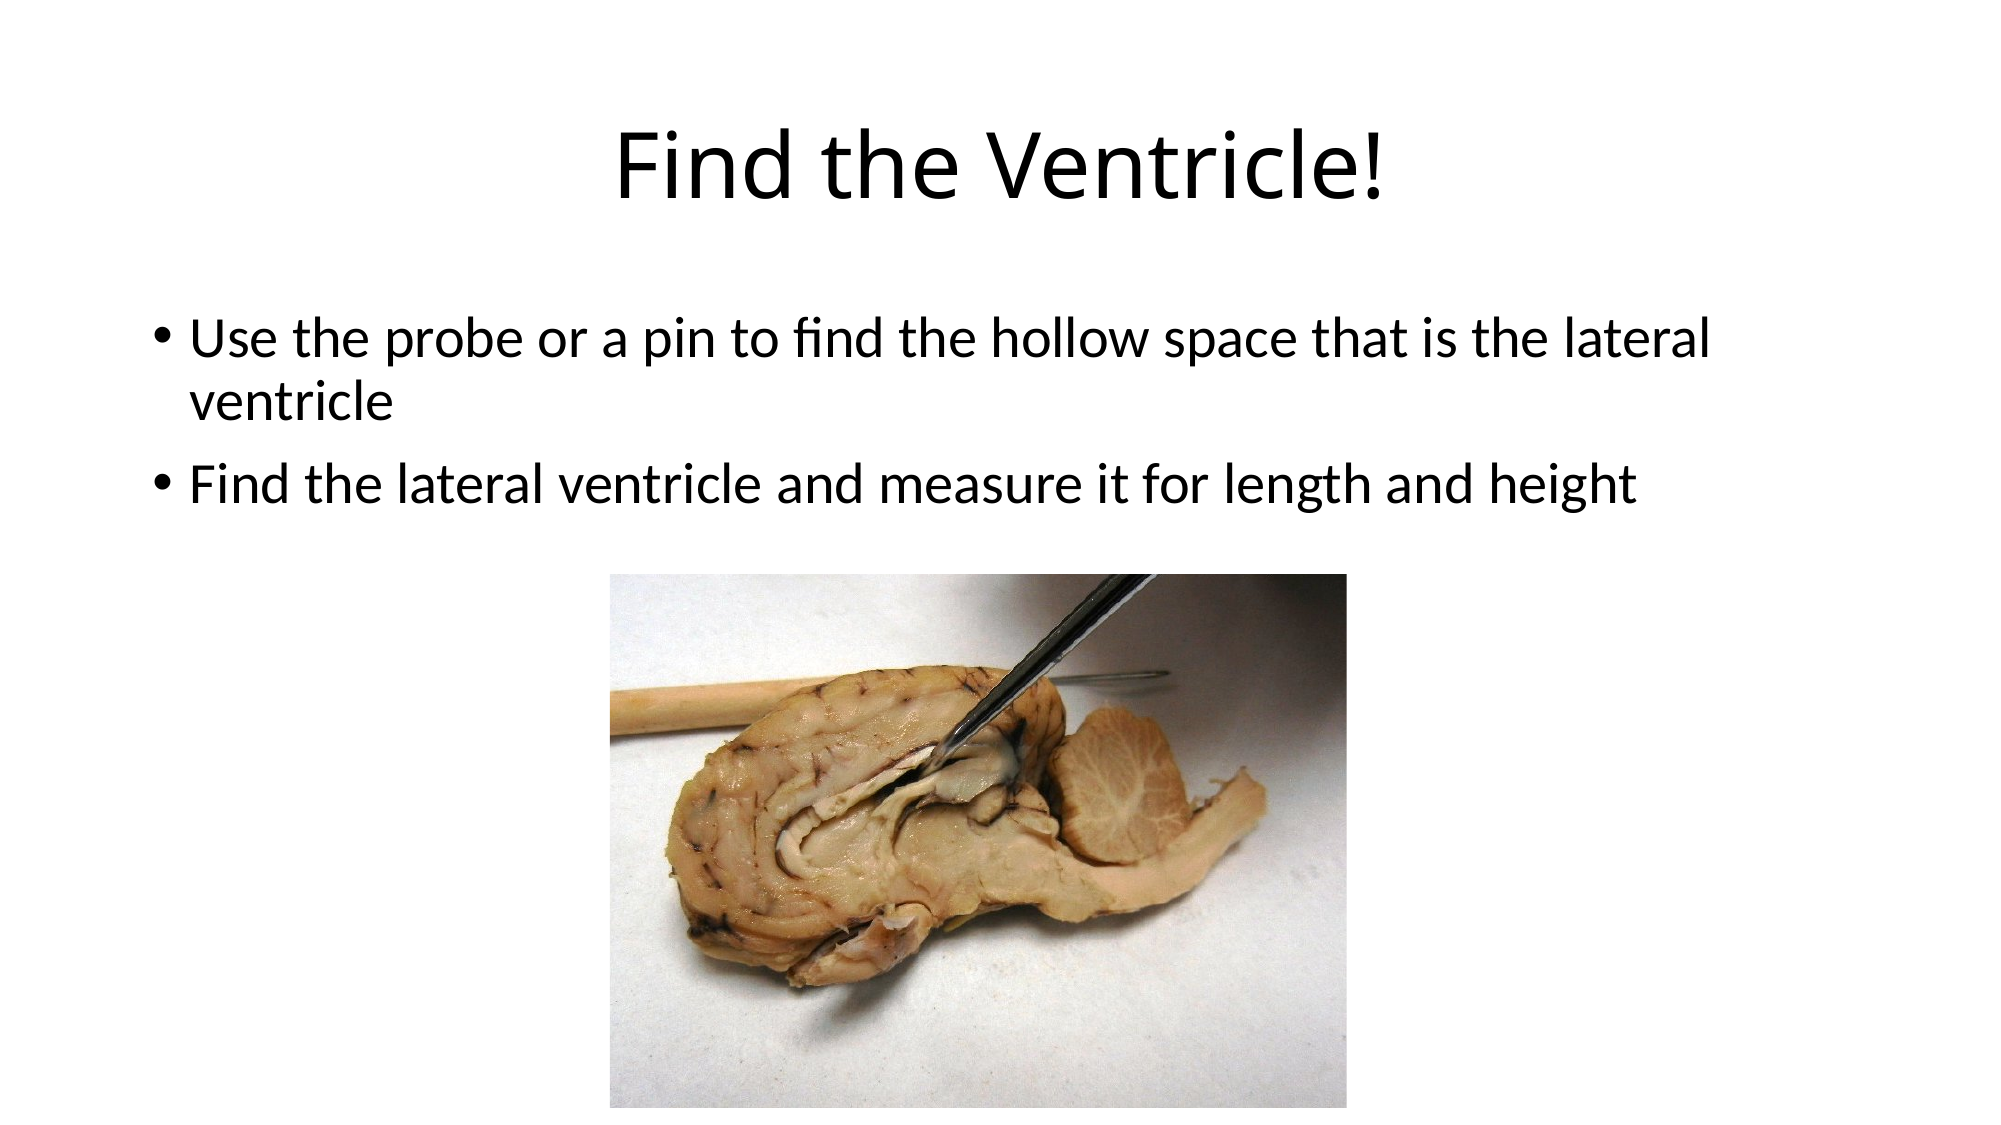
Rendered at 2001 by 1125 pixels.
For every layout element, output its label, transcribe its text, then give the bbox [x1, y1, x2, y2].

picture [609, 573, 1347, 1108]
list Use the probe or a pin to find the hollow space that is the lateral ventricle Find the lateral ventricle and measure it for length and height [137, 299, 1863, 528]
title Find the Ventricle! [137, 59, 1863, 278]
